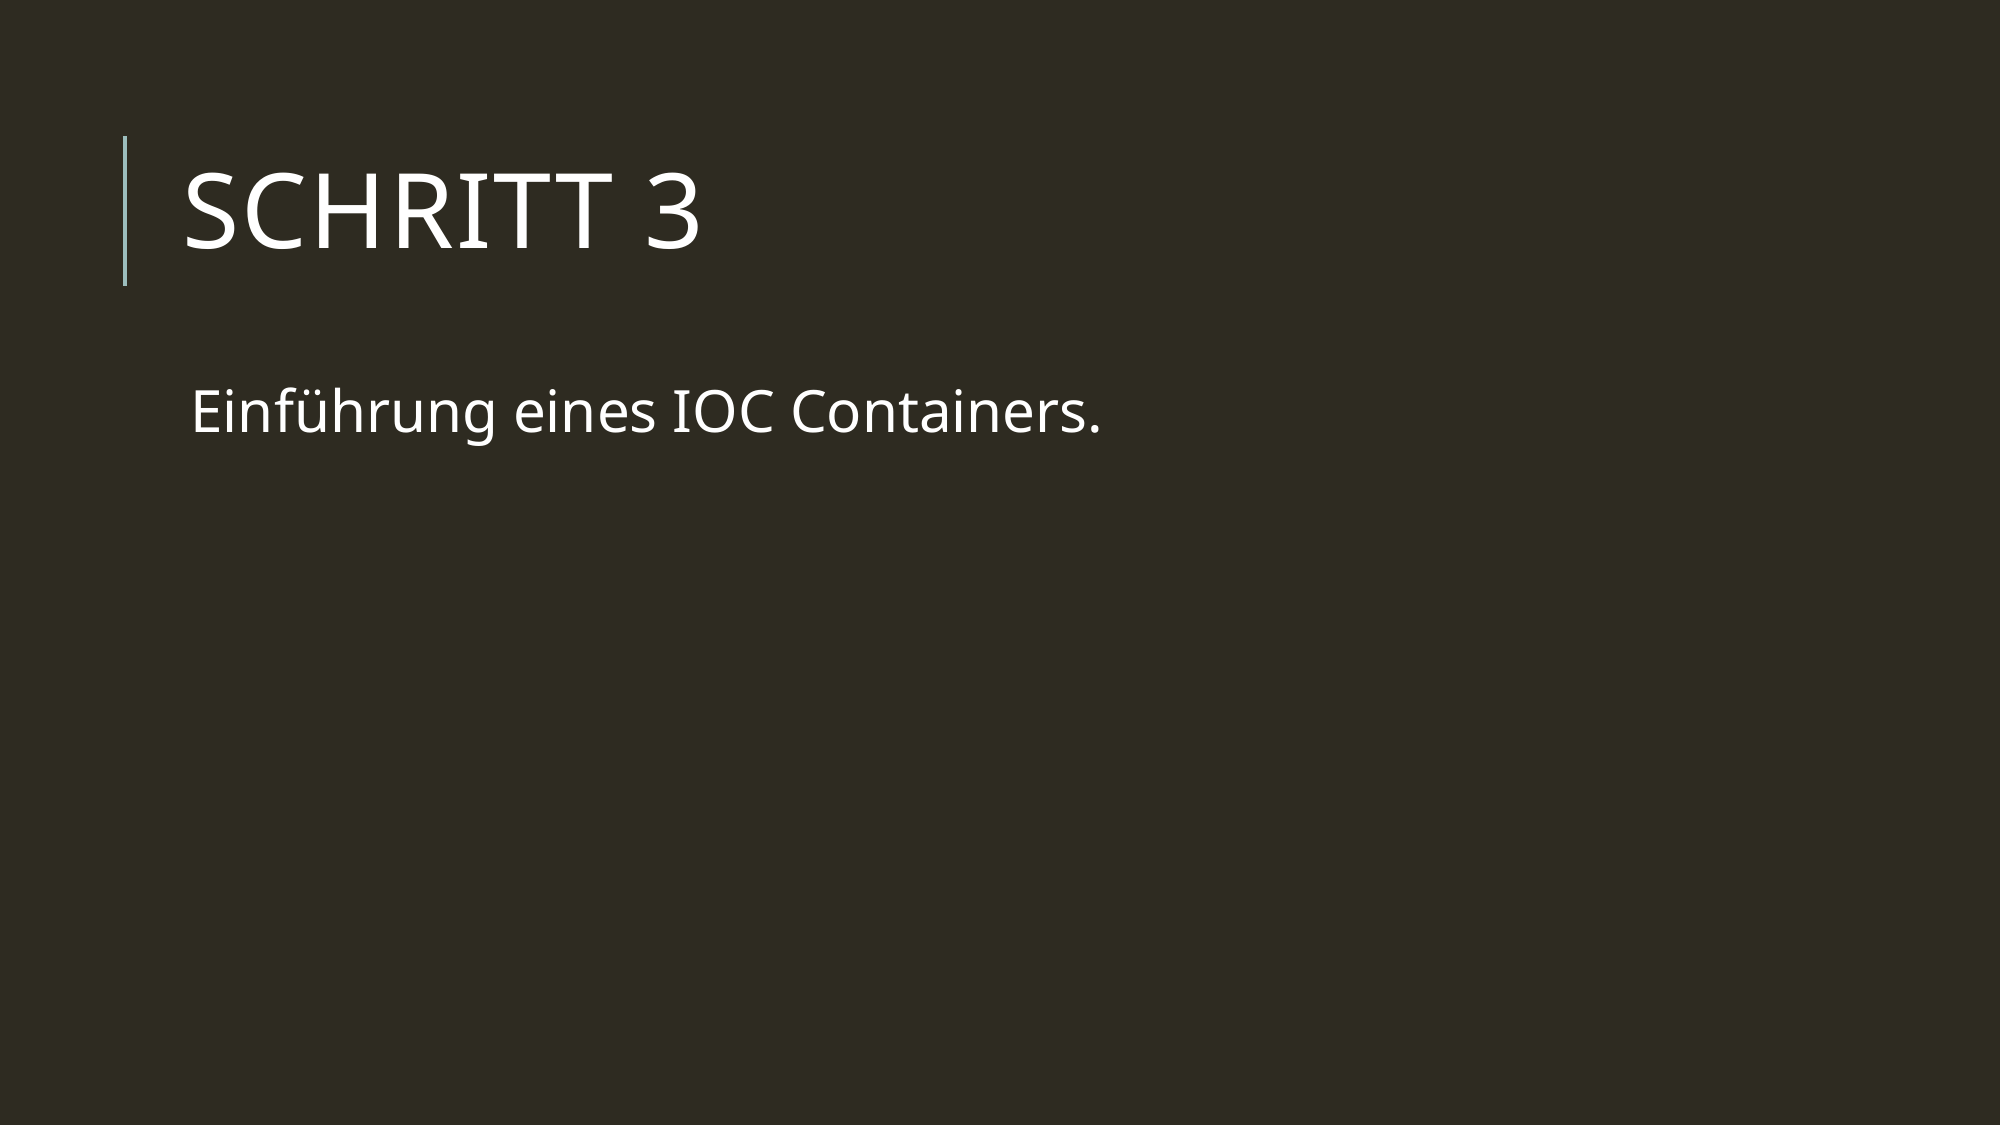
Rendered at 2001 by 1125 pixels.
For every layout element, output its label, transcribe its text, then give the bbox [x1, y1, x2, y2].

list Einführung eines IOC Containers. [168, 375, 1763, 1035]
title Schritt 3 [168, 96, 1763, 342]
